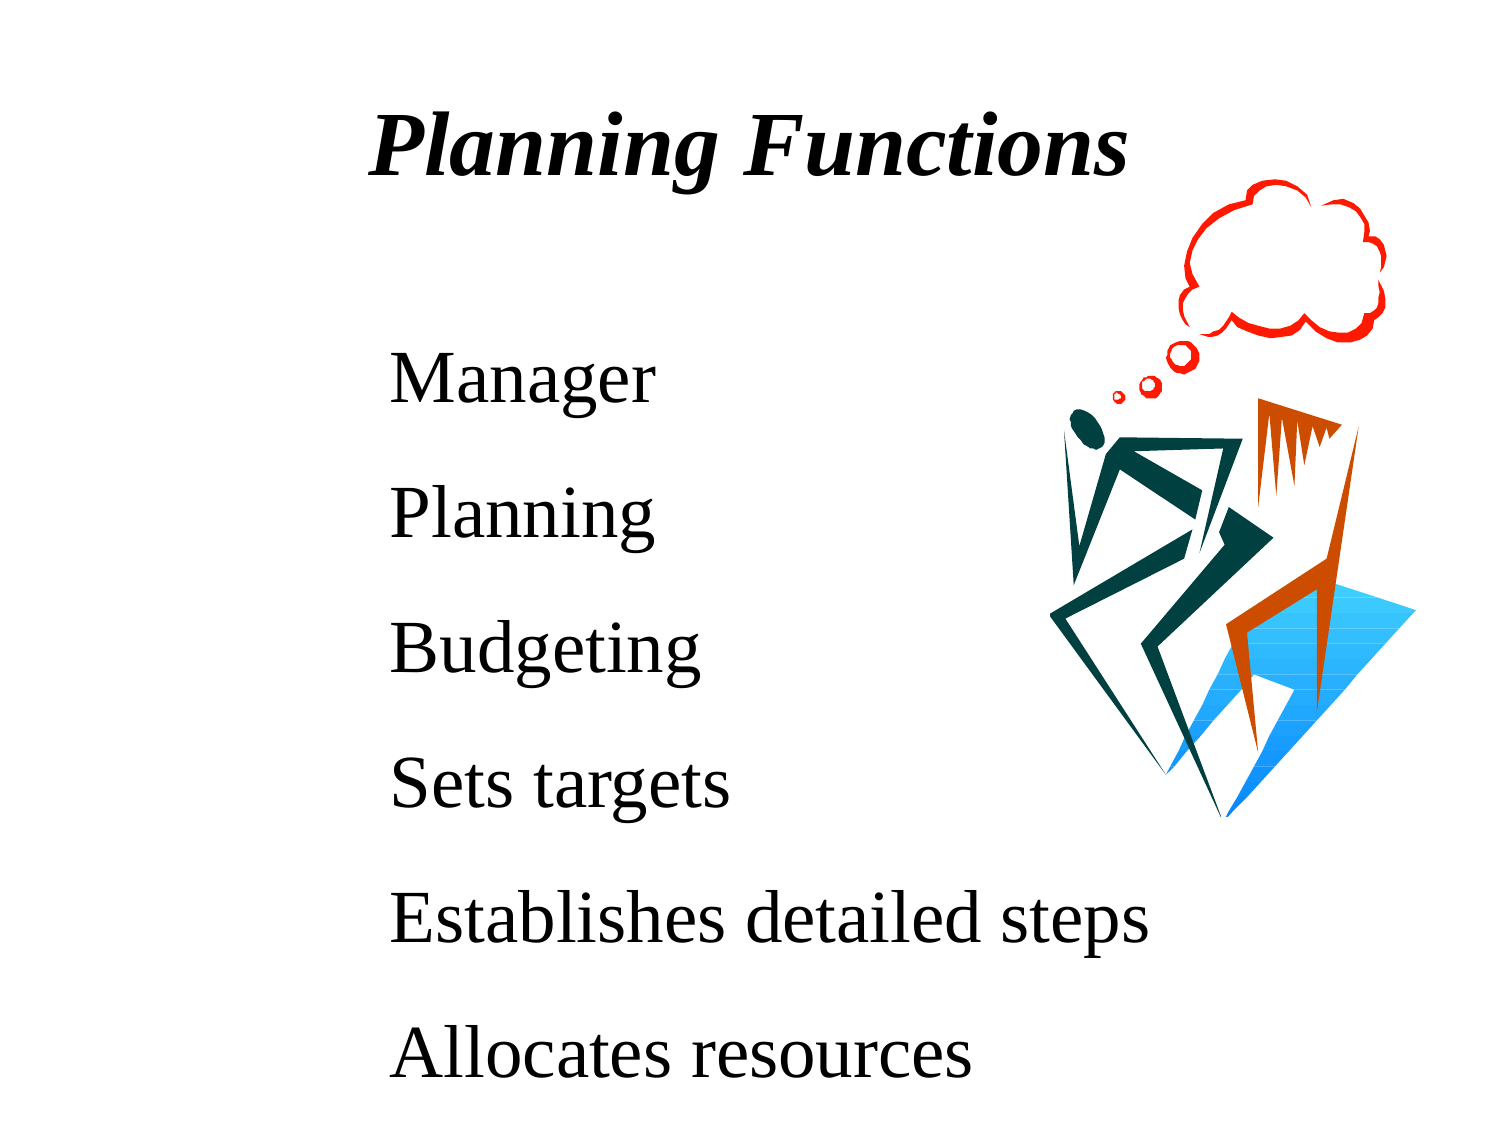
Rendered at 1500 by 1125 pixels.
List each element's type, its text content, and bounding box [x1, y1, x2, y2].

title Planning Functions [74, 44, 1426, 233]
text_box Manager Planning Budgeting Sets targets Establishes detailed steps Allocates resources [375, 274, 1238, 1100]
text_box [1049, 149, 1433, 817]
